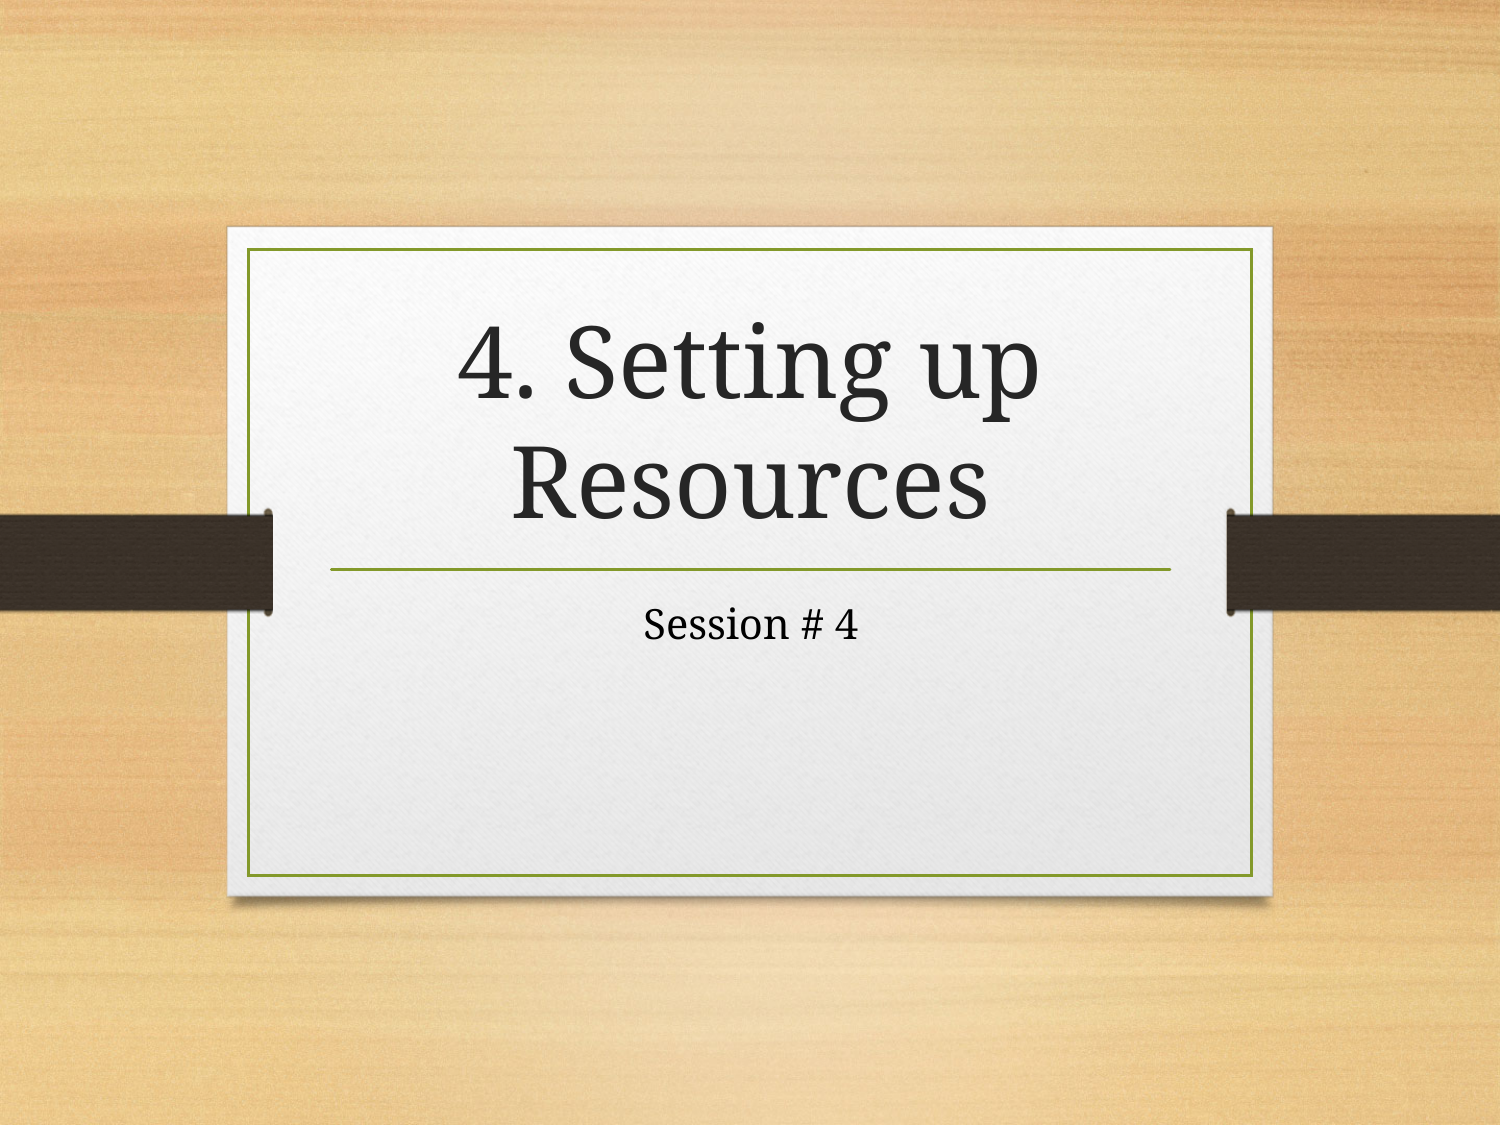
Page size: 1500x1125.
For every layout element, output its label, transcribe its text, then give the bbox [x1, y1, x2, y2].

picture [0, 0, 1500, 1125]
title 4. Setting up Resources [315, 297, 1187, 546]
subtitle Session # 4 [315, 590, 1187, 817]
